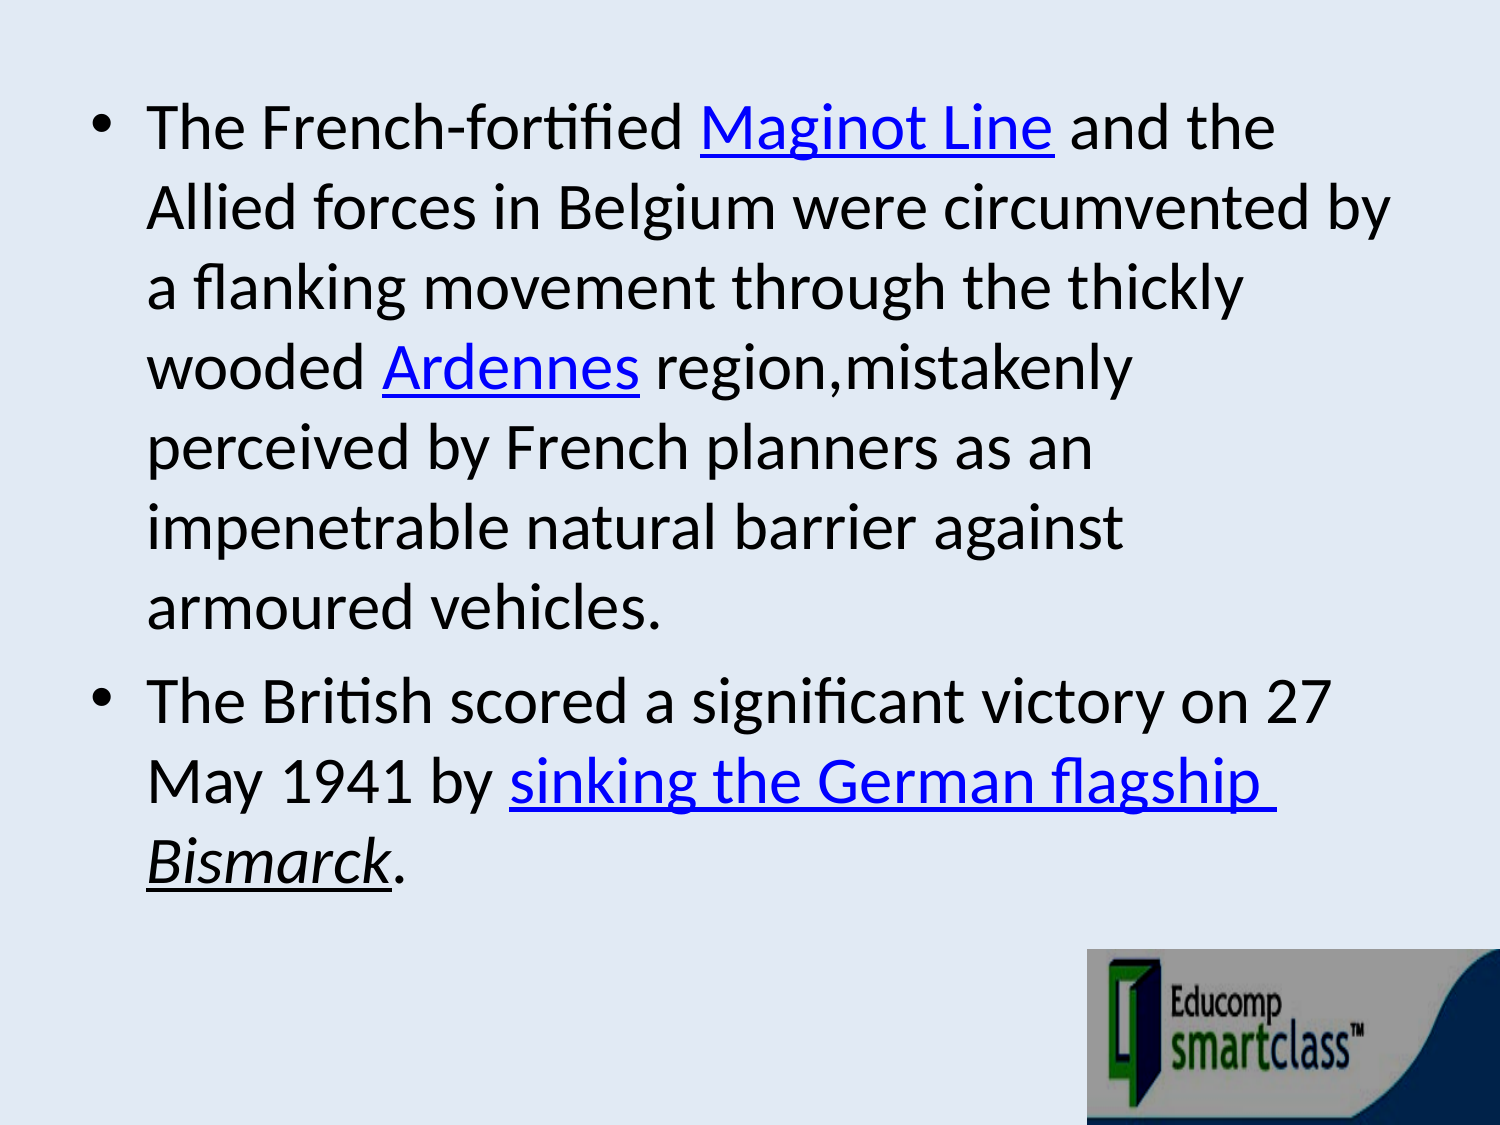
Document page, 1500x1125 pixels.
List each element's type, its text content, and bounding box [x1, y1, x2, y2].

list The French-fortified Maginot Line and the Allied forces in Belgium were circumvented by a flanking movement through the thickly wooded Ardennes region,mistakenly perceived by French planners as an impenetrable natural barrier against armoured vehicles. The British scored a significant victory on 27 May 1941 by sinking the German flagship Bismarck. [75, 75, 1425, 1050]
picture [1087, 949, 1500, 1125]
